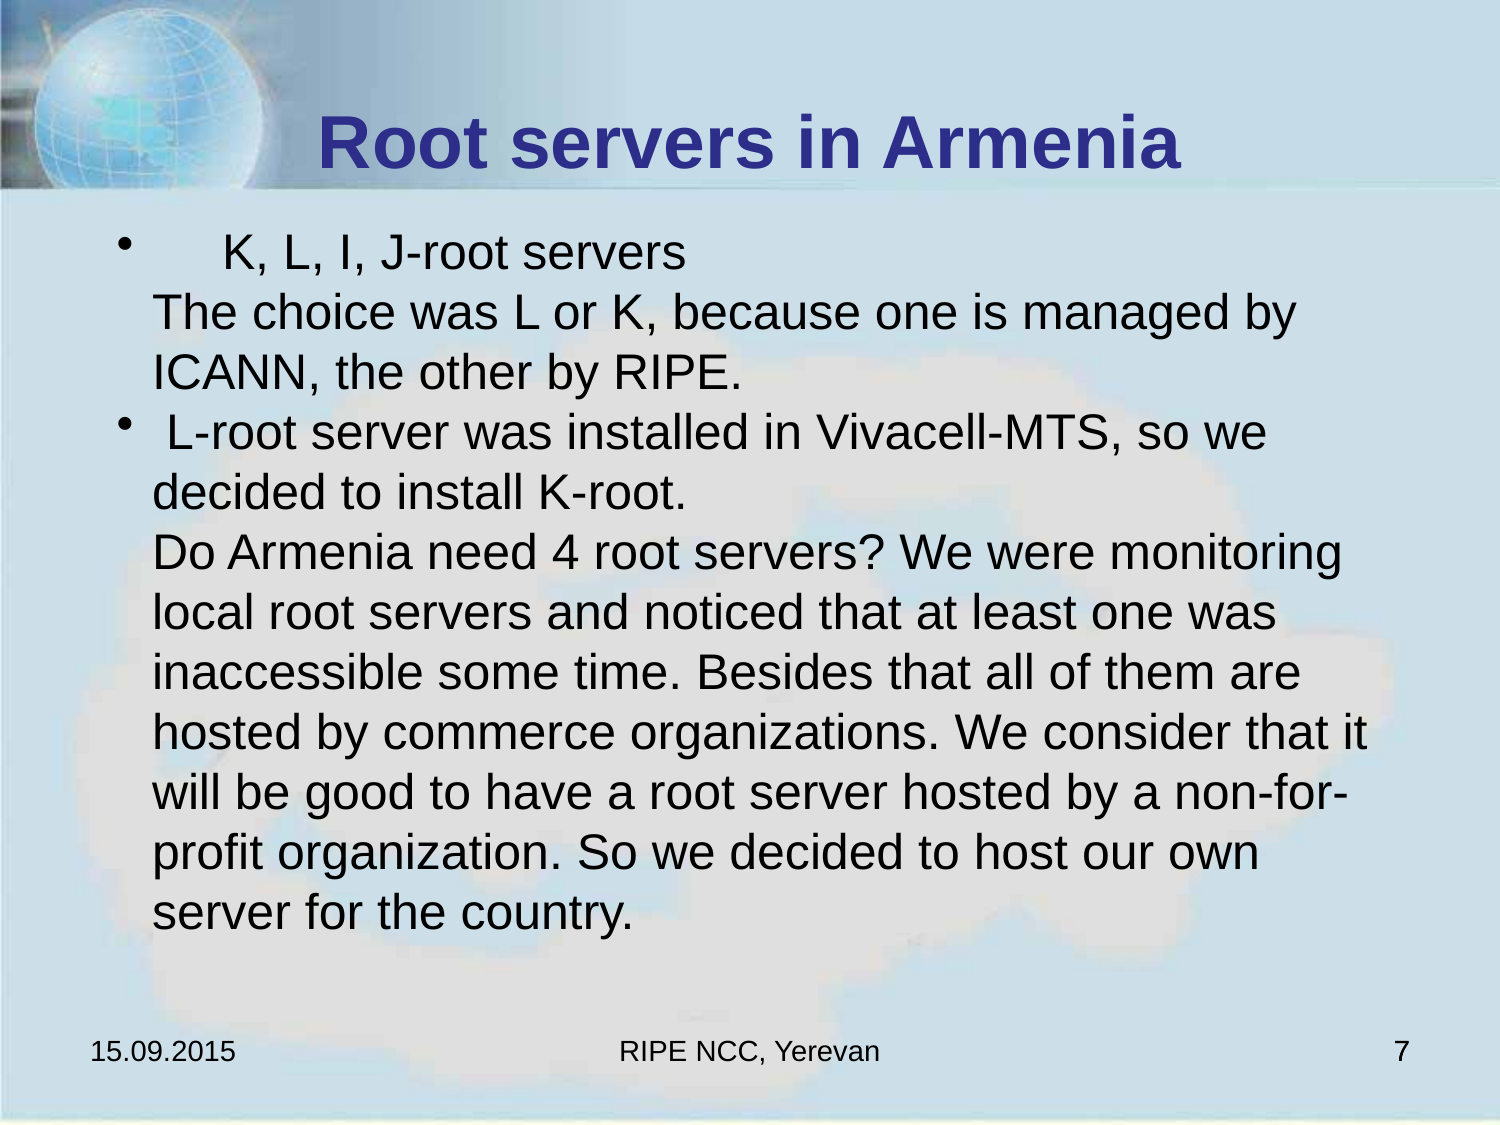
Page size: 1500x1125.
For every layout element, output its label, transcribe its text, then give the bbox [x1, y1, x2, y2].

title Root servers in Armenia [74, 44, 1426, 233]
picture [0, 0, 1500, 1125]
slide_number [74, 1024, 426, 1103]
text_box K, L, I, J-root servers The choice was L or K, because one is managed by ICANN, the other by RIPE. L-root server was installed in Vivacell-MTS, so we decided to install K-root. Do Armenia need 4 root servers? We were monitoring local root servers and noticed that at least one was inaccessible some time. Besides that all of them are hosted by commerce organizations. We consider that it will be good to have a root server hosted by a non-for-profit organization. So we decided to host our own server for the country. [62, 212, 1425, 1008]
footer RIPE NCC, Yerevan [512, 1024, 988, 1103]
slide_number 7 [1074, 1024, 1426, 1103]
